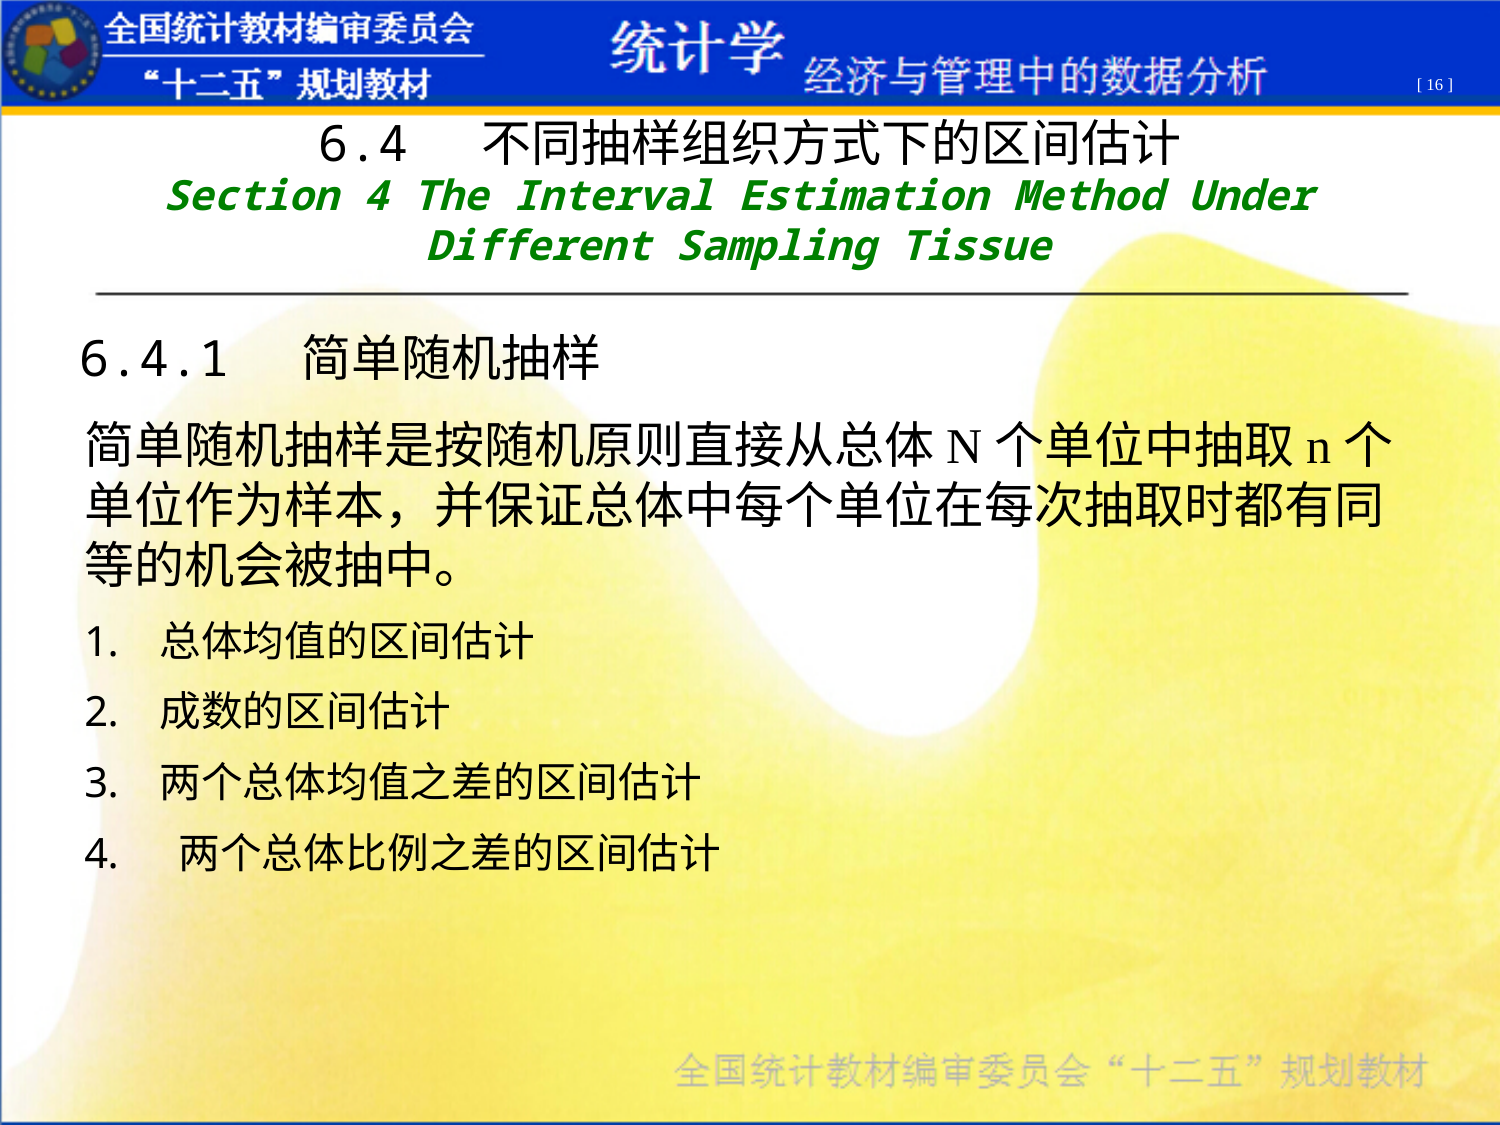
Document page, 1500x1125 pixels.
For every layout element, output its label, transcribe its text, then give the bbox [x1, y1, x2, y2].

text_box 6.4 不同抽样组织方式下的区间估计 [64, 104, 1436, 179]
text_box [ 16 ] [1364, 66, 1468, 142]
picture [0, 1, 1500, 1125]
text_box 简单随机抽样是按随机原则直接从总体N个单位中抽取n个单位作为样本，并保证总体中每个单位在每次抽取时都有同等的机会被抽中。 总体均值的区间估计 成数的区间估计 两个总体均值之差的区间估计 两个总体比例之差的区间估计 [69, 406, 1417, 885]
text_box Section 4 The Interval Estimation Method Under Different Sampling Tissue [53, 160, 1424, 276]
text_box 6.4.1 简单随机抽样 [64, 319, 1447, 394]
